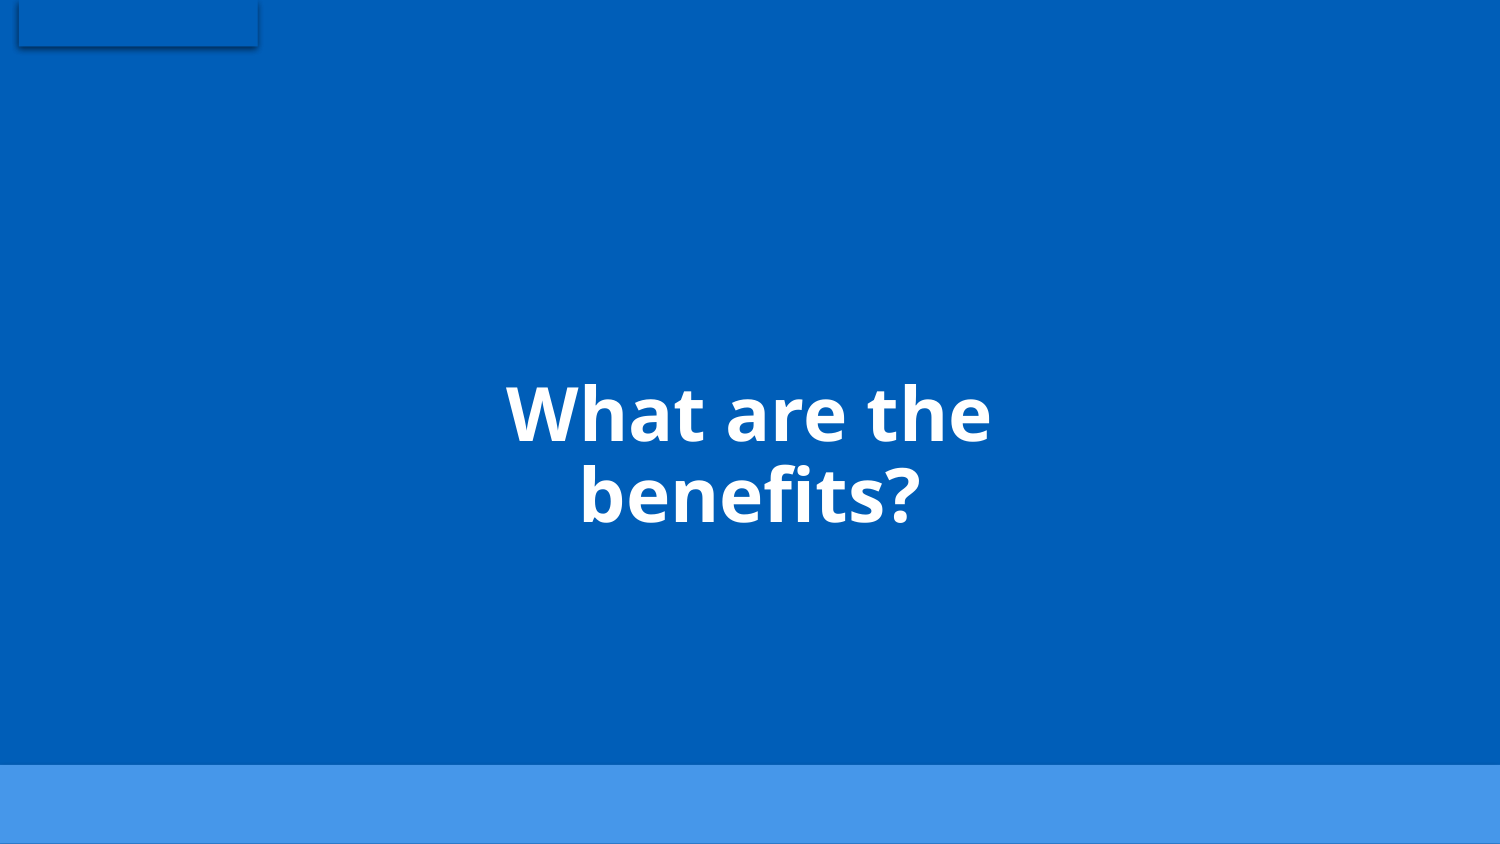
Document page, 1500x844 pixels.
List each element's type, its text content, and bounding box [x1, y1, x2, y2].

title What are the benefits? [382, 368, 1118, 466]
